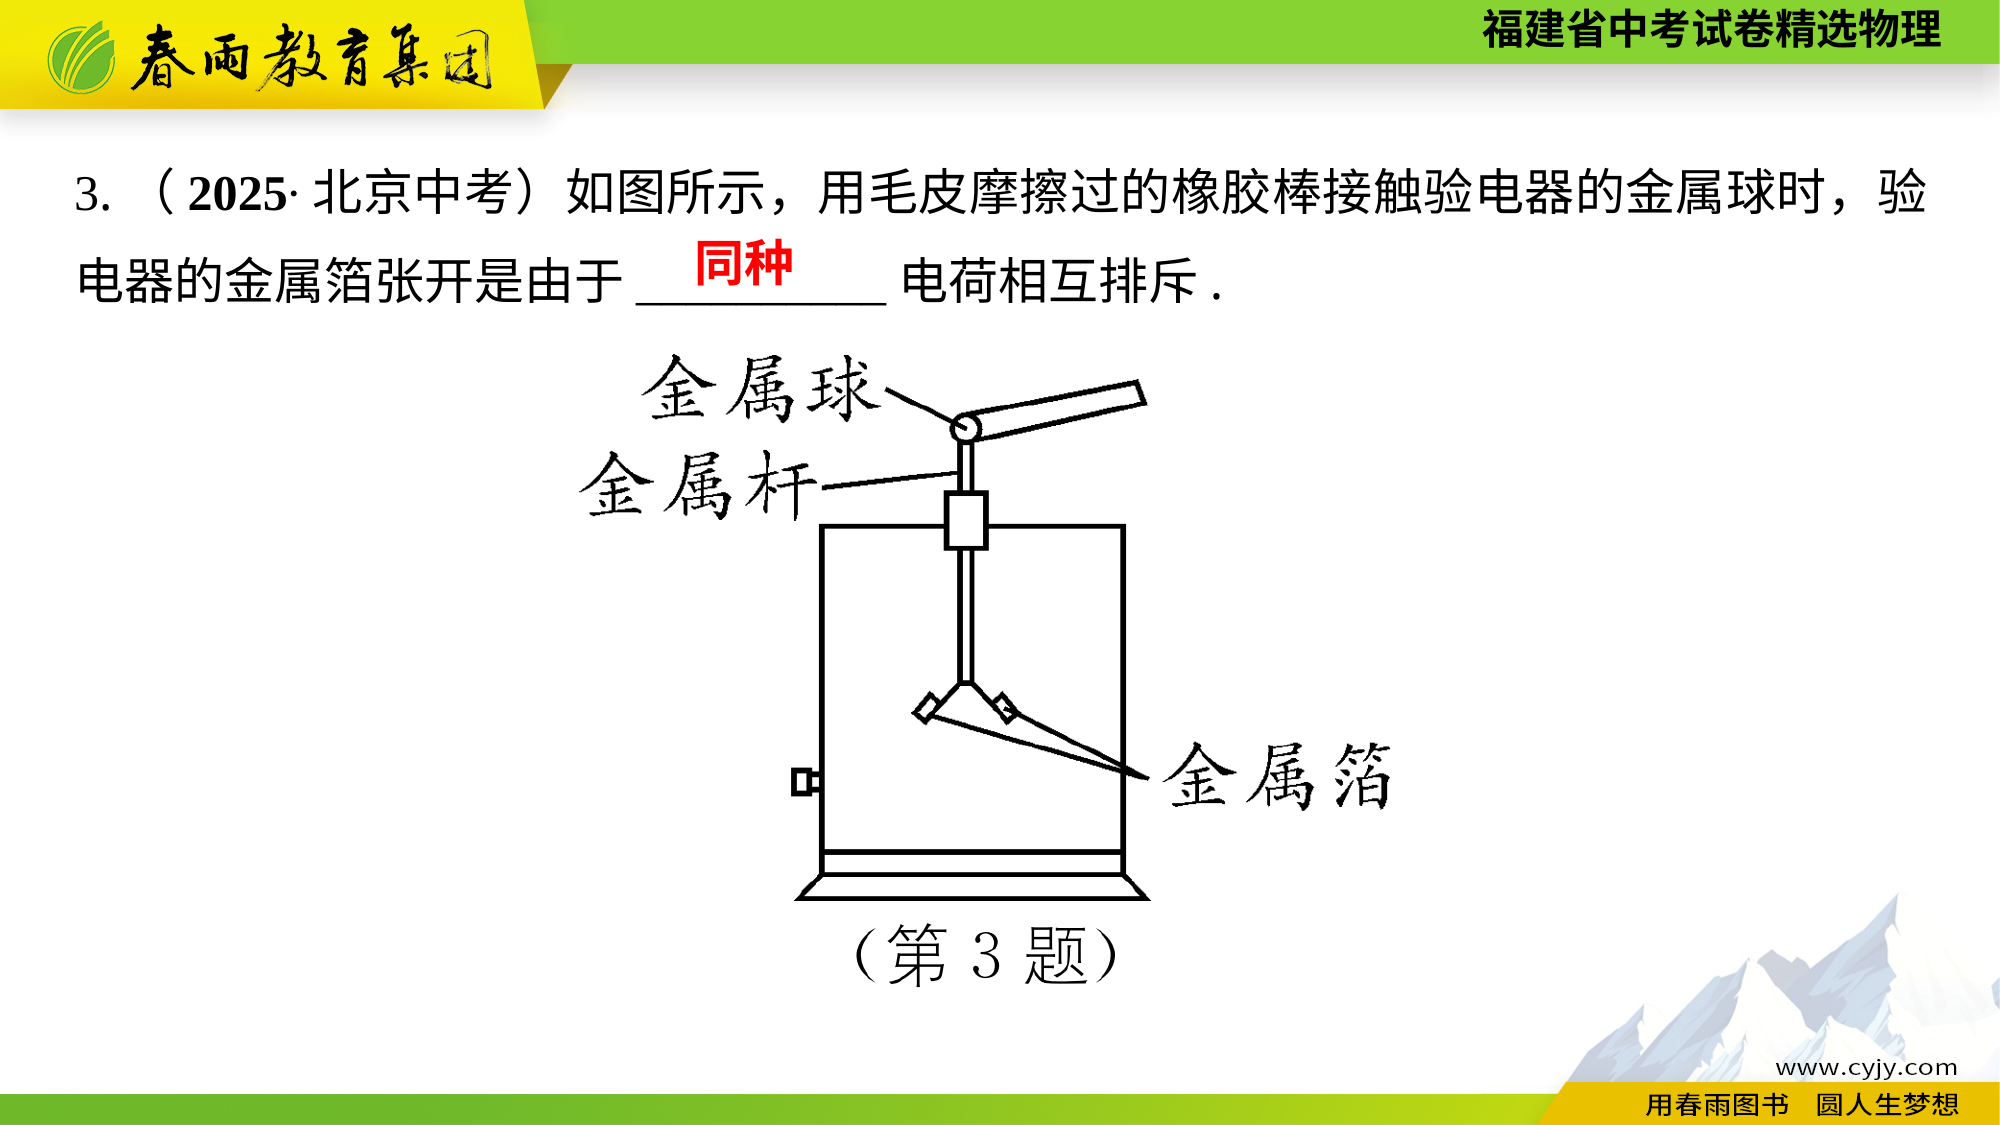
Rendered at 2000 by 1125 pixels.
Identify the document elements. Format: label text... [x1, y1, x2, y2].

picture [0, 0, 2000, 1125]
list 3.（2025∙北京中考）如图所示，用毛皮摩擦过的橡胶棒接触验电器的金属球时，验电器的金属箔张开是由于__________电荷相互排斥. [59, 122, 1944, 308]
text_box 同种 [629, 223, 810, 299]
